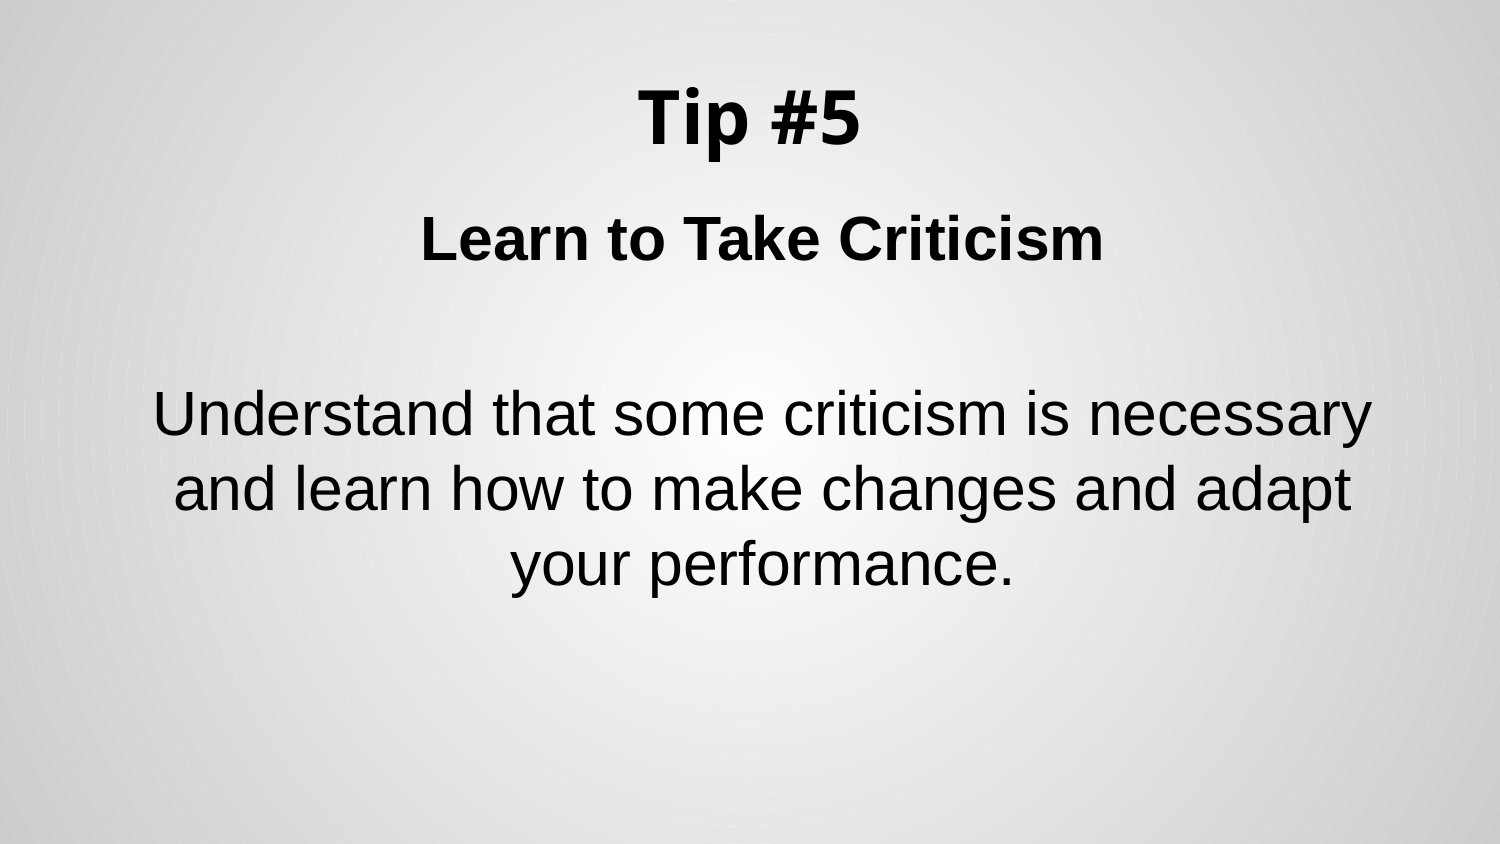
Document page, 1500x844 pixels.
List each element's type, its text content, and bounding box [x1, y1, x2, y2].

list Learn to Take Criticism Understand that some criticism is necessary and learn how to make changes and adapt your performance. [101, 183, 1425, 762]
title Tip #5 [75, 33, 1425, 175]
